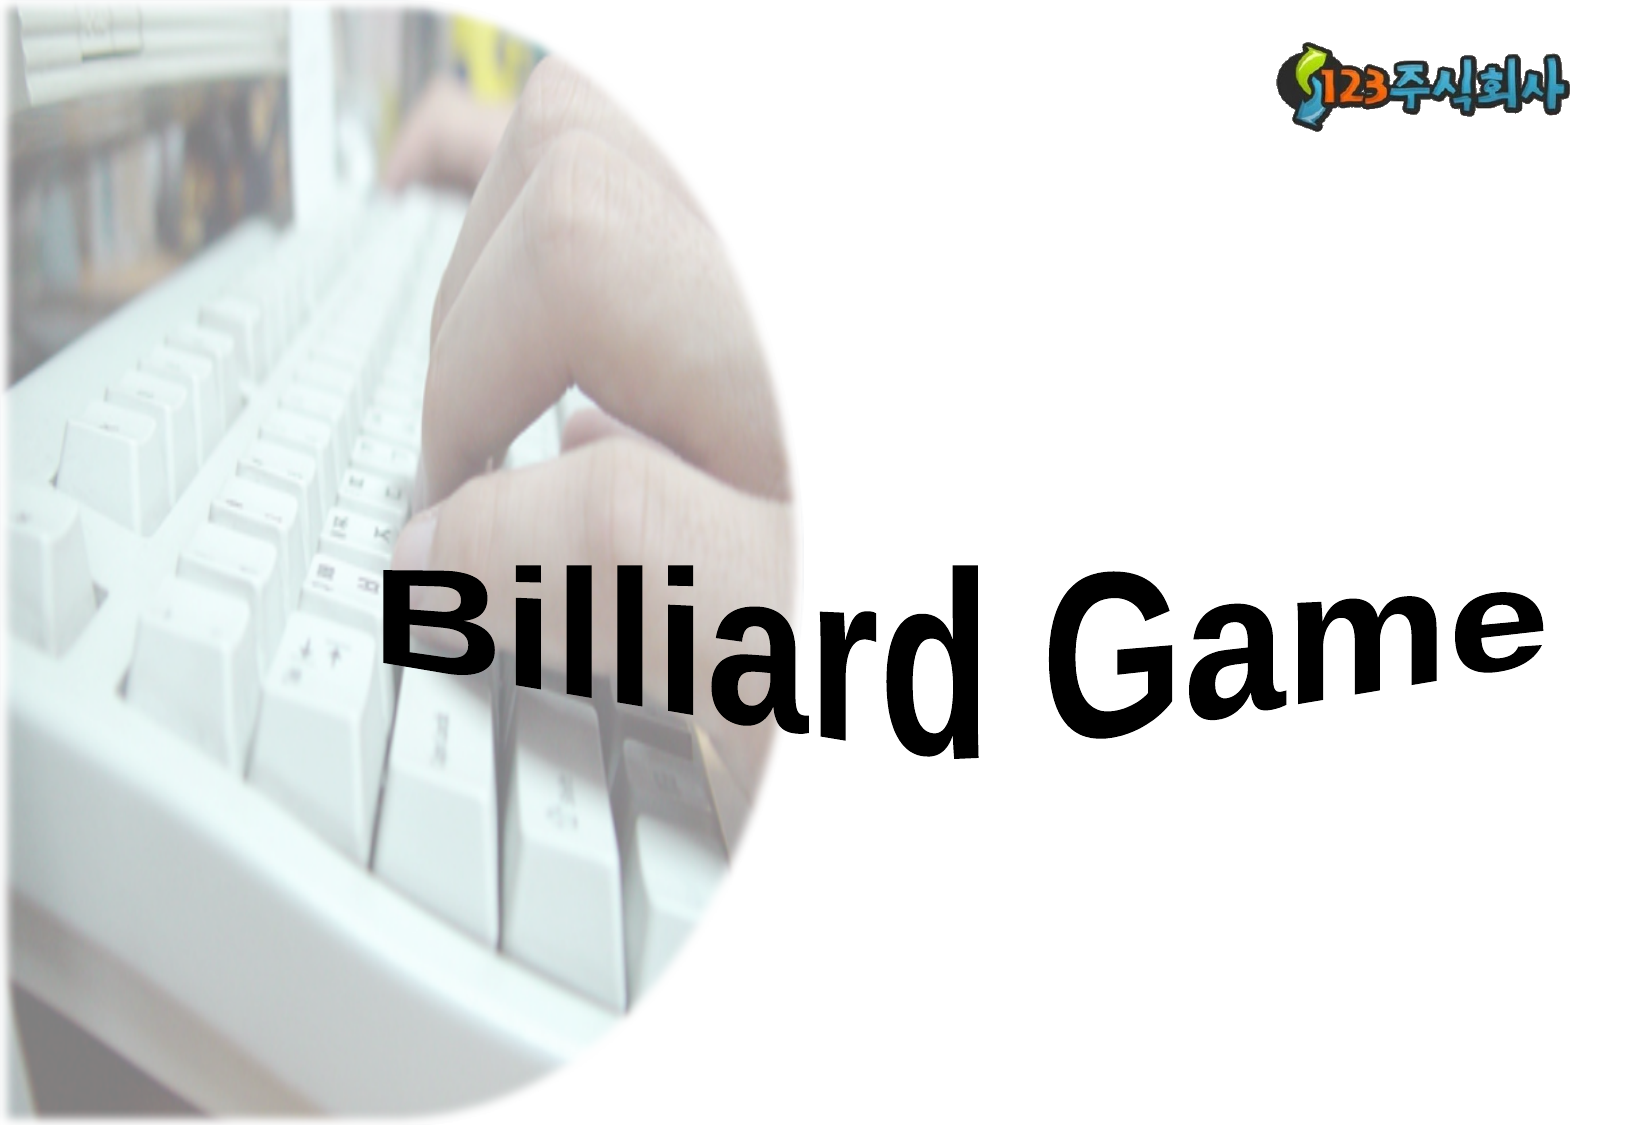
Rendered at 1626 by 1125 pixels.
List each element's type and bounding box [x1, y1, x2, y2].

picture [1231, 9, 1617, 153]
text_box [15, 15, 788, 1111]
